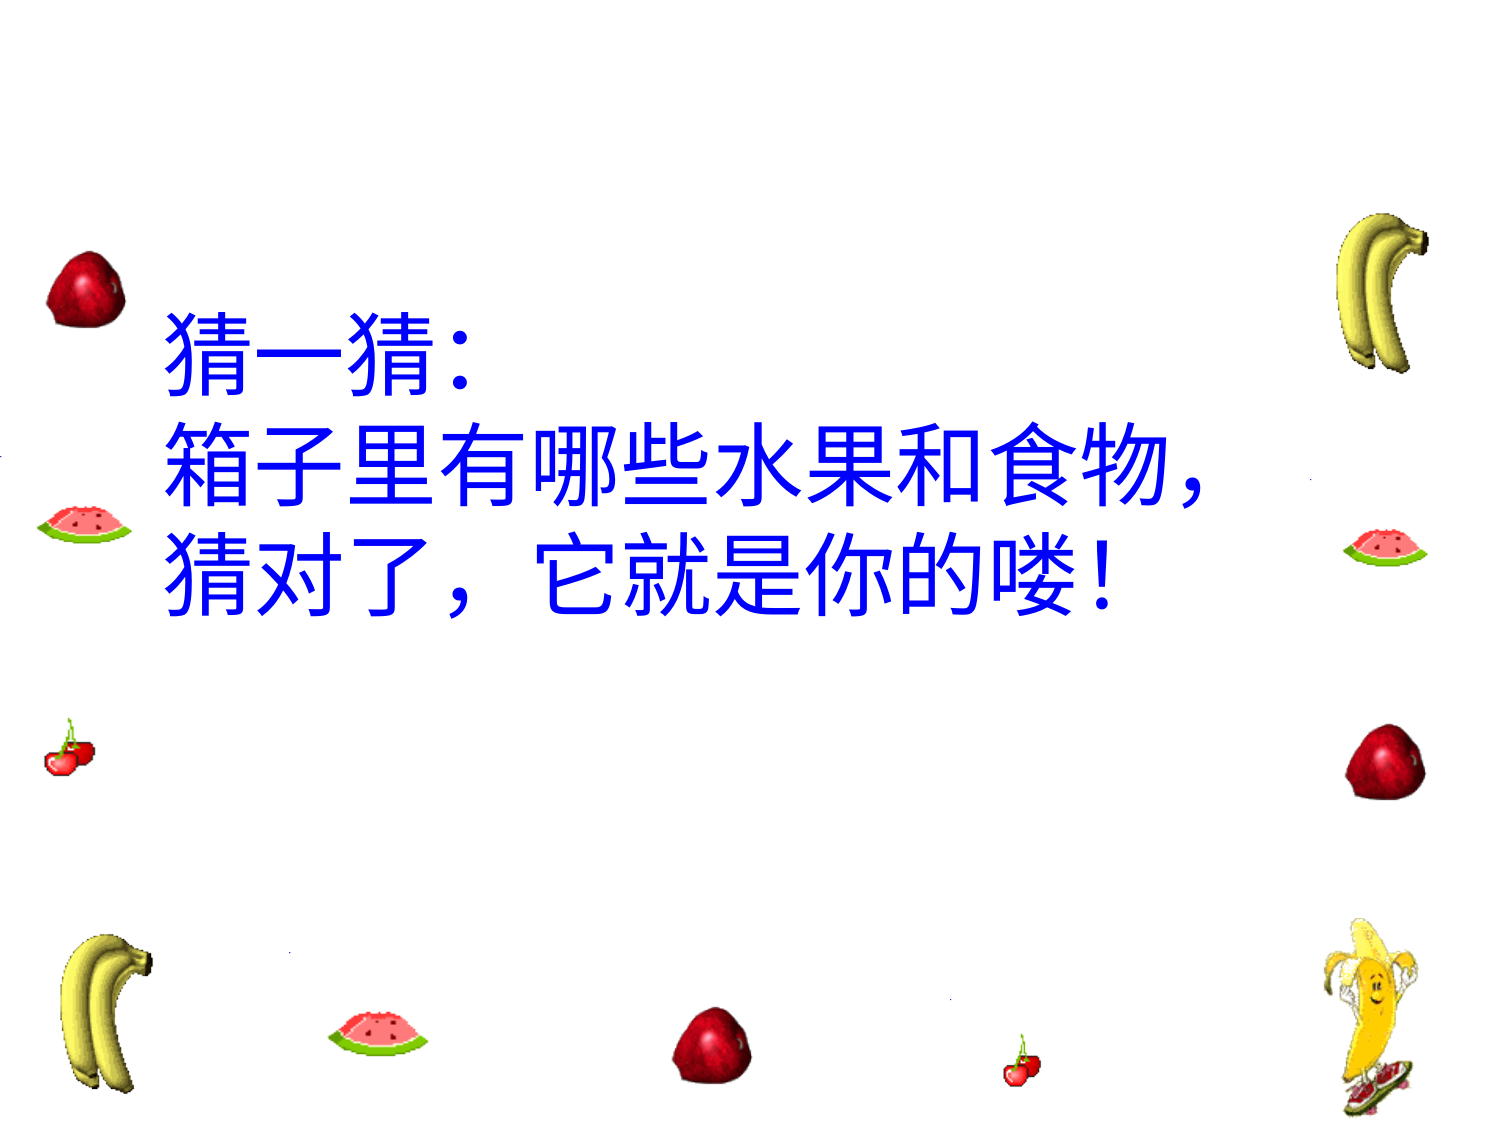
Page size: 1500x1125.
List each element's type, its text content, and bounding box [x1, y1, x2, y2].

picture [1304, 207, 1467, 379]
text_box 猜一猜： 箱子里有哪些水果和食物， 猜对了，它就是你的喽！ [147, 290, 1447, 636]
picture [950, 999, 1077, 1125]
picture [29, 928, 191, 1100]
picture [666, 999, 762, 1094]
picture [1310, 479, 1500, 590]
picture [40, 243, 136, 338]
picture [0, 455, 213, 566]
picture [289, 951, 514, 1083]
picture [0, 680, 143, 819]
picture [1304, 918, 1431, 1125]
picture [1340, 715, 1435, 811]
